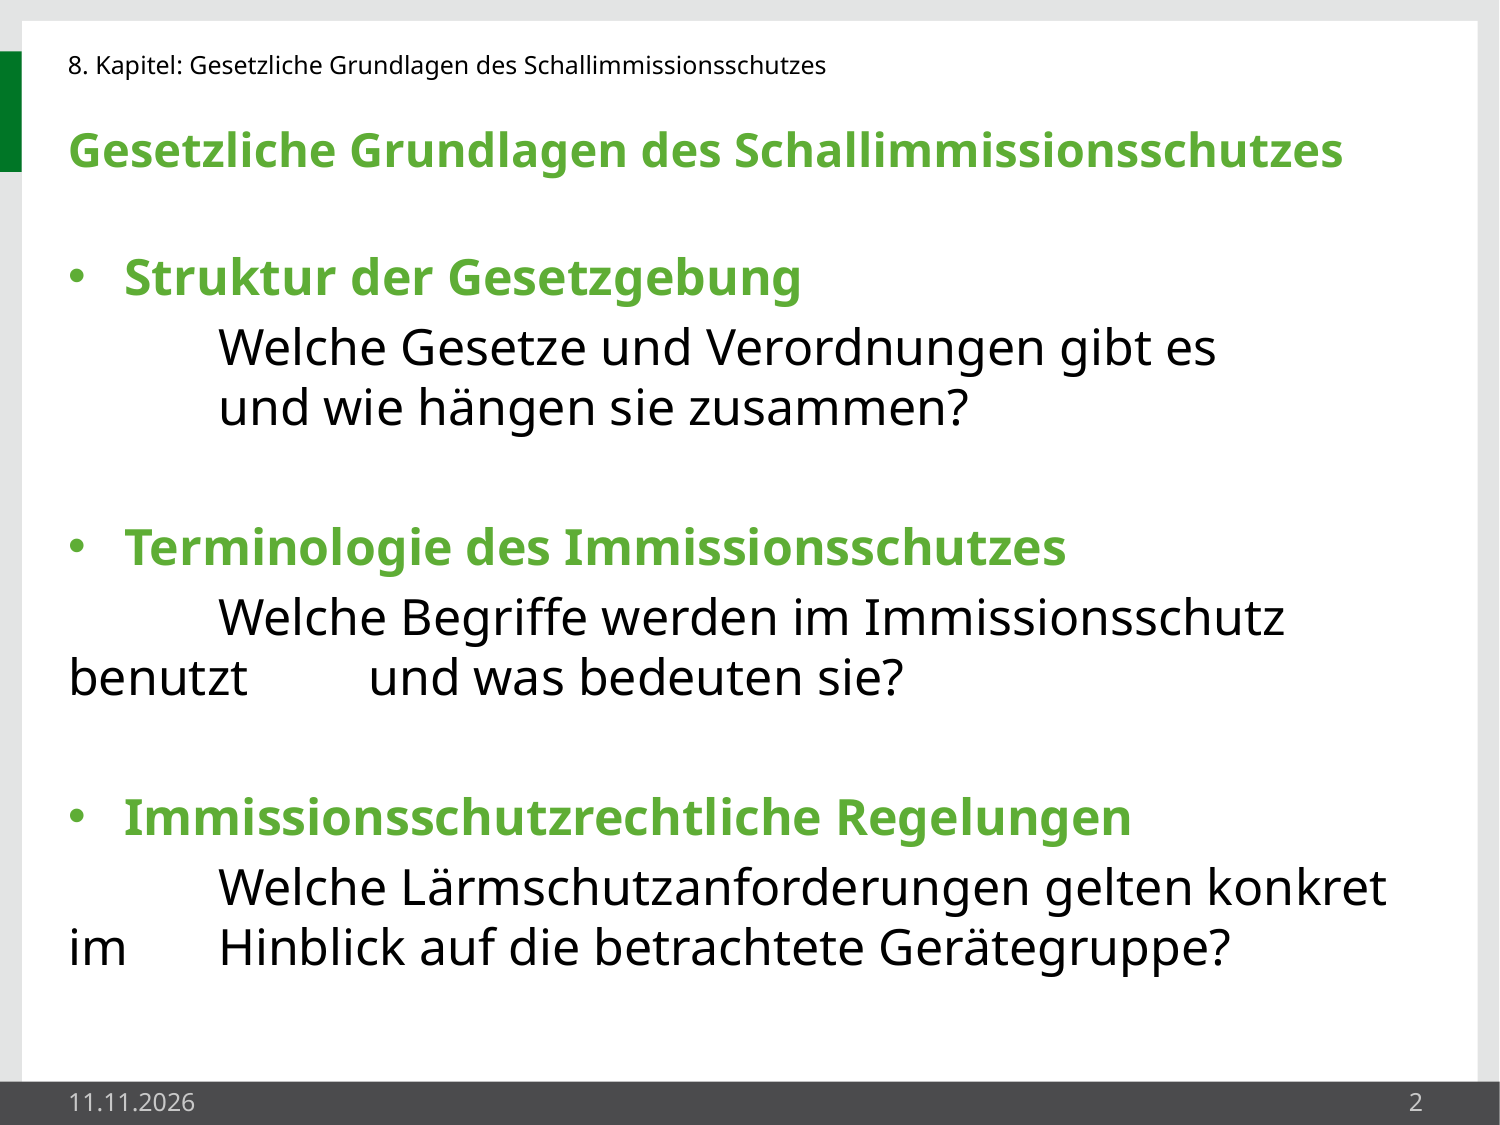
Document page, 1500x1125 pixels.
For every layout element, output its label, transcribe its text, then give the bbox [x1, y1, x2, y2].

title Gesetzliche Grundlagen des Schallimmissionsschutzes [67, 77, 1427, 178]
slide_number 2 [1331, 1082, 1423, 1125]
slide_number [68, 1082, 231, 1125]
list Struktur der Gesetzgebung Welche Gesetze und Verordnungen gibt es und wie hängen sie zusammen? Terminologie des Immissionsschutzes Welche Begriffe werden im Immissionsschutz benutzt und was bedeuten sie? Immissionsschutzrechtliche Regelungen Welche Lärmschutzanforderungen gelten konkret im Hinblick auf die betrachtete Gerätegruppe? [68, 245, 1436, 1047]
